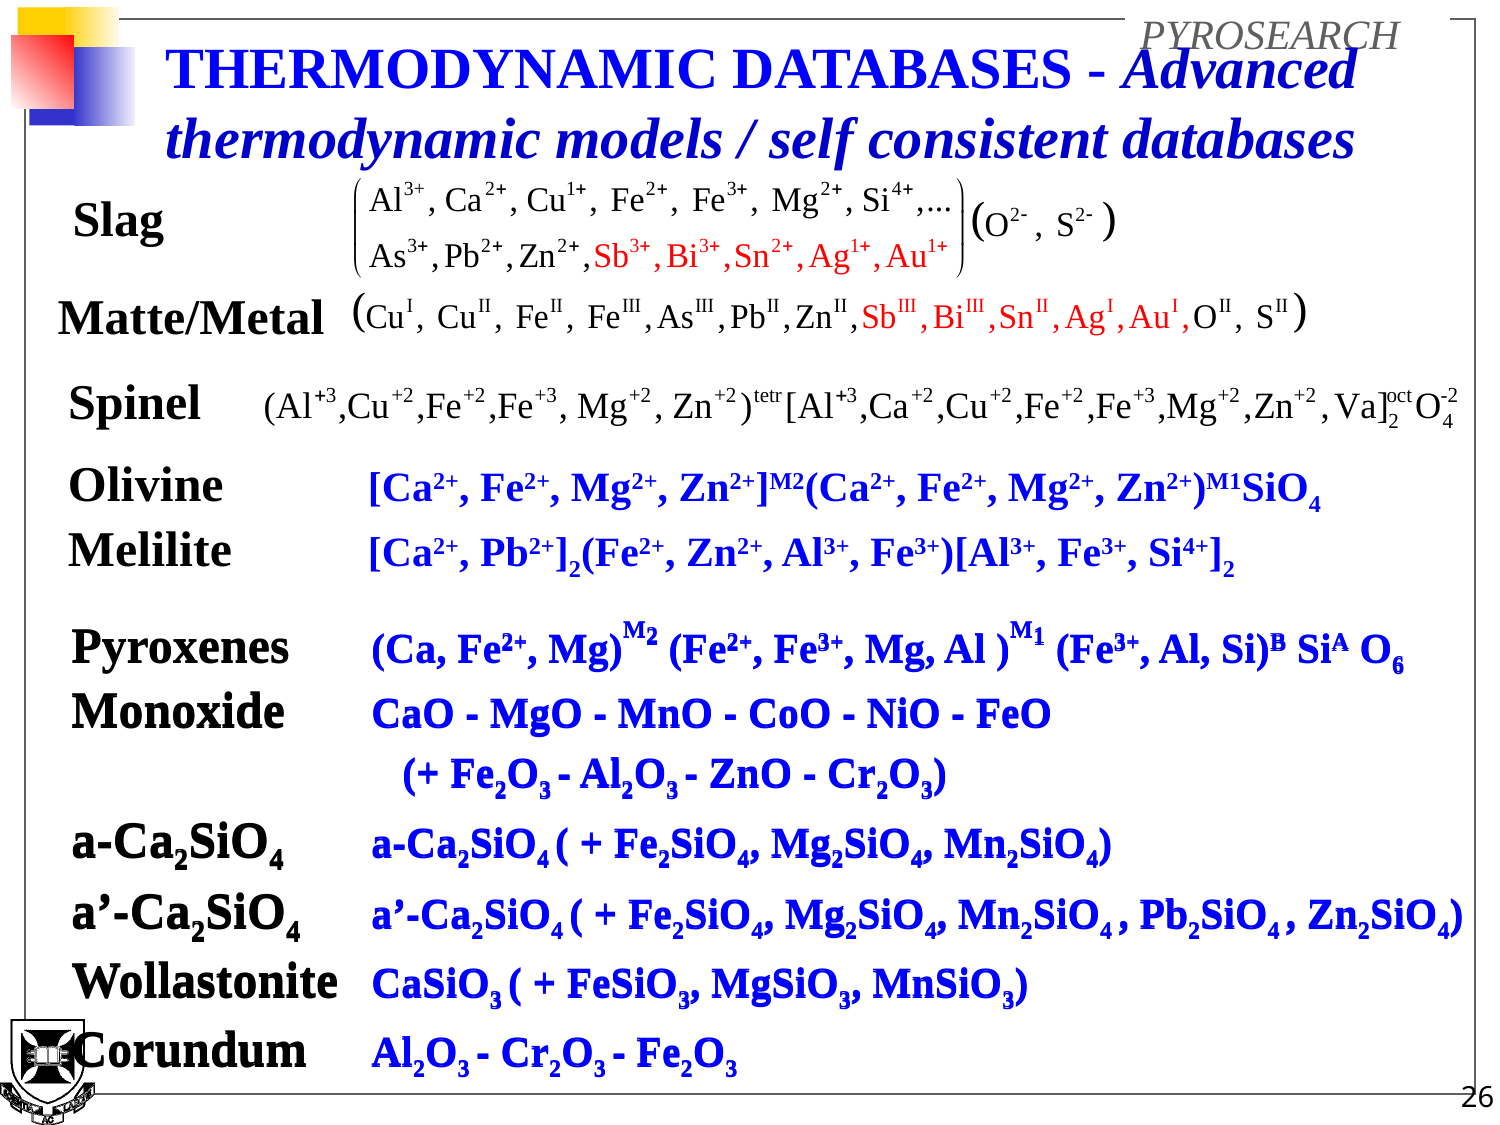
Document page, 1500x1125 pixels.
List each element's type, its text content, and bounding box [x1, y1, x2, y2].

text_box Pyroxenes (Ca, Fe2+, Mg)M2 (Fe2+, Fe3+, Mg, Al )M1 (Fe3+, Al, Si)B SiA O6 Monoxide CaO - MgO - MnO - CoO - NiO - FeO (+ Fe2O3 - Al2O3 - ZnO - Cr2O3) a-Ca2SiO4 a-Ca2SiO4 ( + Fe2SiO4, Mg2SiO4, Mn2SiO4) a’-Ca2SiO4 a’-Ca2SiO4 ( + Fe2SiO4, Mg2SiO4, Mn2SiO4 , Pb2SiO4 , Zn2SiO4) Wollastonite CaSiO3 ( + FeSiO3, MgSiO3, MnSiO3) Corundum Al2O3 - Cr2O3 - Fe2O3 . [56, 1085, 1500, 1125]
text_box THERMODYNAMIC DATABASES - Advanced thermodynamic models / self consistent databases [150, 22, 1471, 178]
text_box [348, 287, 1310, 352]
text_box Spinel [68, 369, 234, 430]
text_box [258, 378, 1466, 438]
text_box Pyroxenes (Ca, Fe2+, Mg)M2 (Fe2+, Fe3+, Mg, Al )M1 (Fe3+, Al, Si)B SiA O6 Monoxide CaO - MgO - MnO - CoO - NiO - FeO (+ Fe2O3 - Al2O3 - ZnO - Cr2O3) a-Ca2SiO4 a-Ca2SiO4 ( + Fe2SiO4, Mg2SiO4, Mn2SiO4) a’-Ca2SiO4 a’-Ca2SiO4 ( + Fe2SiO4, Mg2SiO4, Mn2SiO4 , Pb2SiO4 , Zn2SiO4) Wollastonite CaSiO3 ( + FeSiO3, MgSiO3, MnSiO3) Corundum Al2O3 - Cr2O3 - Fe2O3 [56, 607, 1500, 1085]
text_box Olivine [Ca2+, Fe2+, Mg2+, Zn2+]M2(Ca2+, Fe2+, Mg2+, Zn2+)M1SiO4 Melilite [Ca2+, Pb2+]2(Fe2+, Zn2+, Al3+, Fe3+)[Al3+, Fe3+, Si4+]2 [53, 444, 1471, 590]
text_box Matte/Metal [57, 284, 331, 345]
text_box Slag [72, 186, 189, 247]
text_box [346, 170, 1120, 286]
